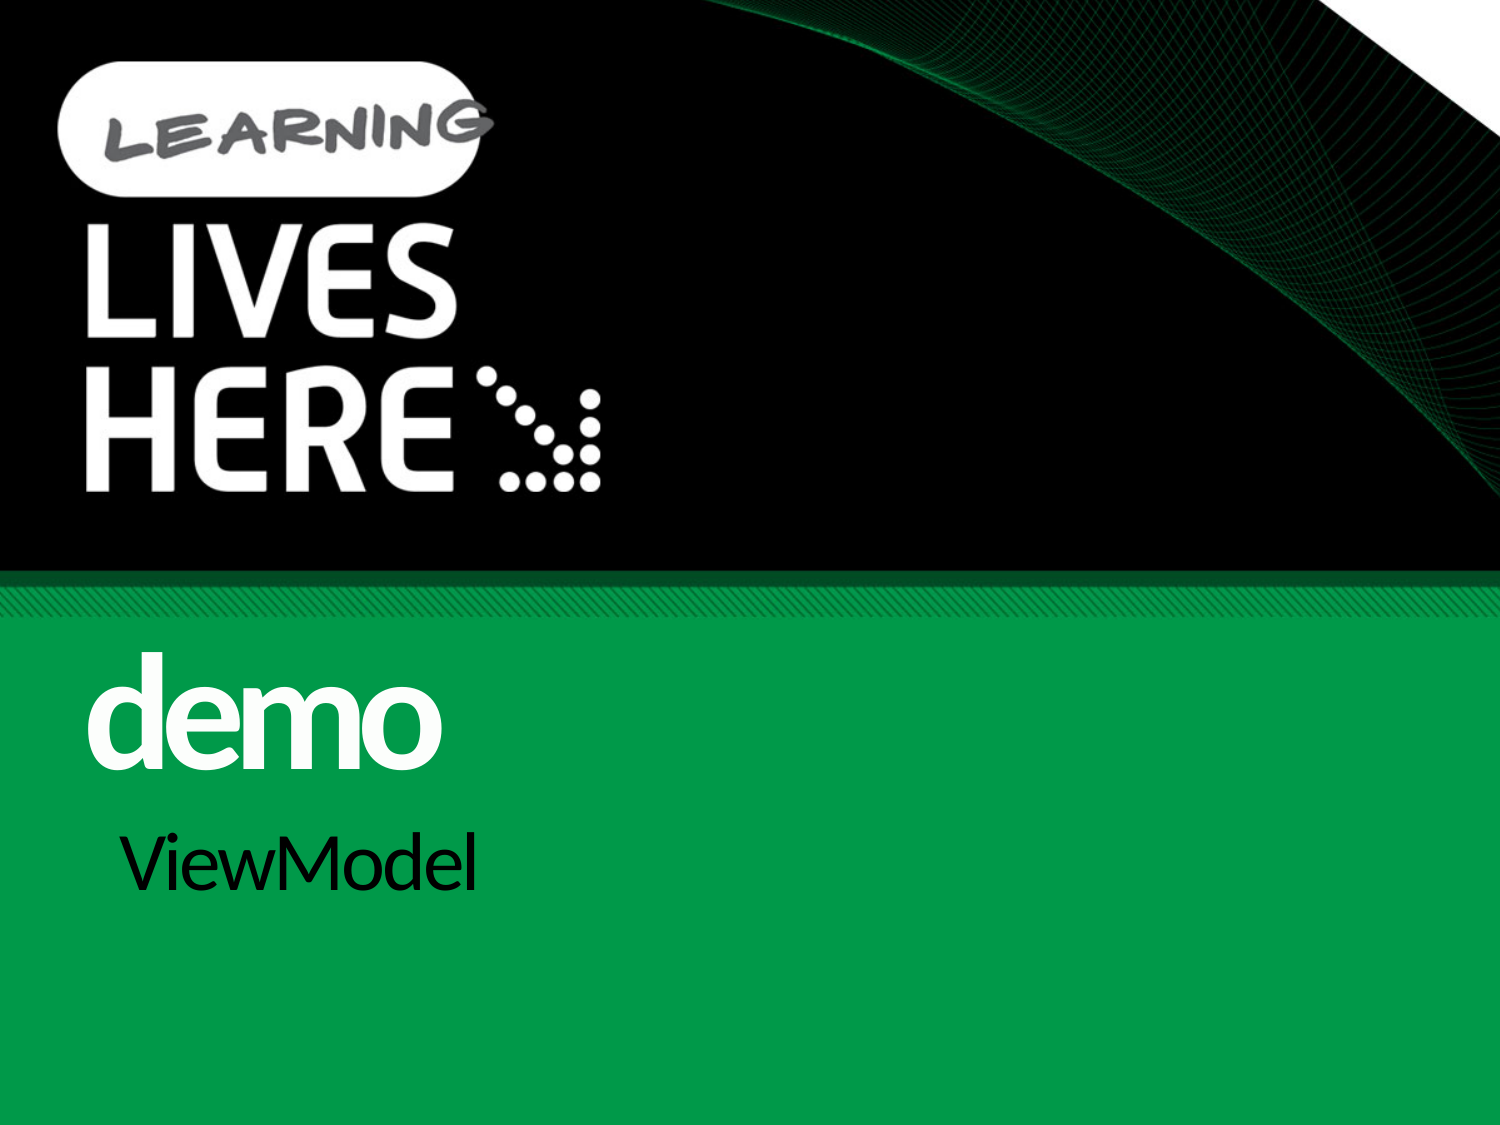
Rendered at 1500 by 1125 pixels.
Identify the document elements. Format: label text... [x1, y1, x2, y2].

list demo [83, 625, 1344, 800]
picture [0, 0, 1500, 1125]
title ViewModel [119, 818, 1375, 943]
